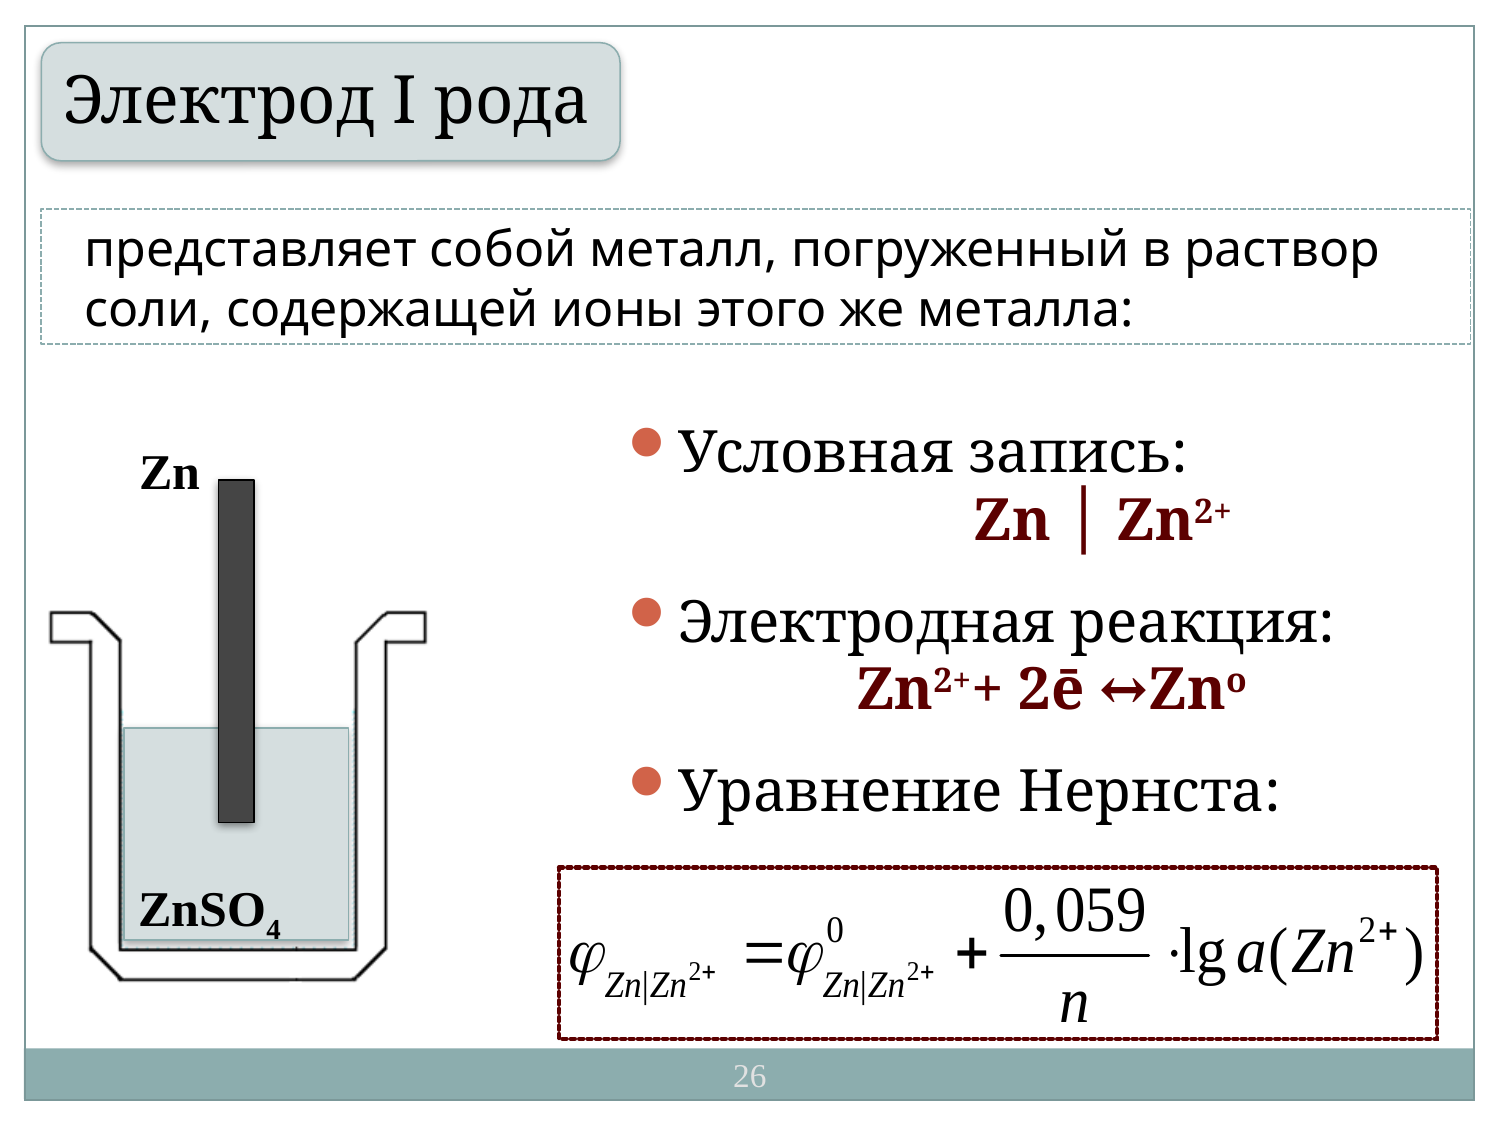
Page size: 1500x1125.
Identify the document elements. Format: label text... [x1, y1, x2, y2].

text_box [218, 479, 255, 594]
text_box представляет собой металл, погруженный в раствор соли, содержащей ионы этого же металла: [40, 208, 1471, 345]
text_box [41, 42, 621, 162]
text_box Условная запись: Zn │ Zn2+ Электродная реакция: Zn2++ 2ē ↔Zno Уравнение Нернста: [614, 420, 1459, 775]
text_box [560, 869, 1436, 1037]
slide_number 26 [699, 1046, 800, 1110]
text_box Zn [124, 432, 216, 508]
picture [40, 597, 436, 994]
